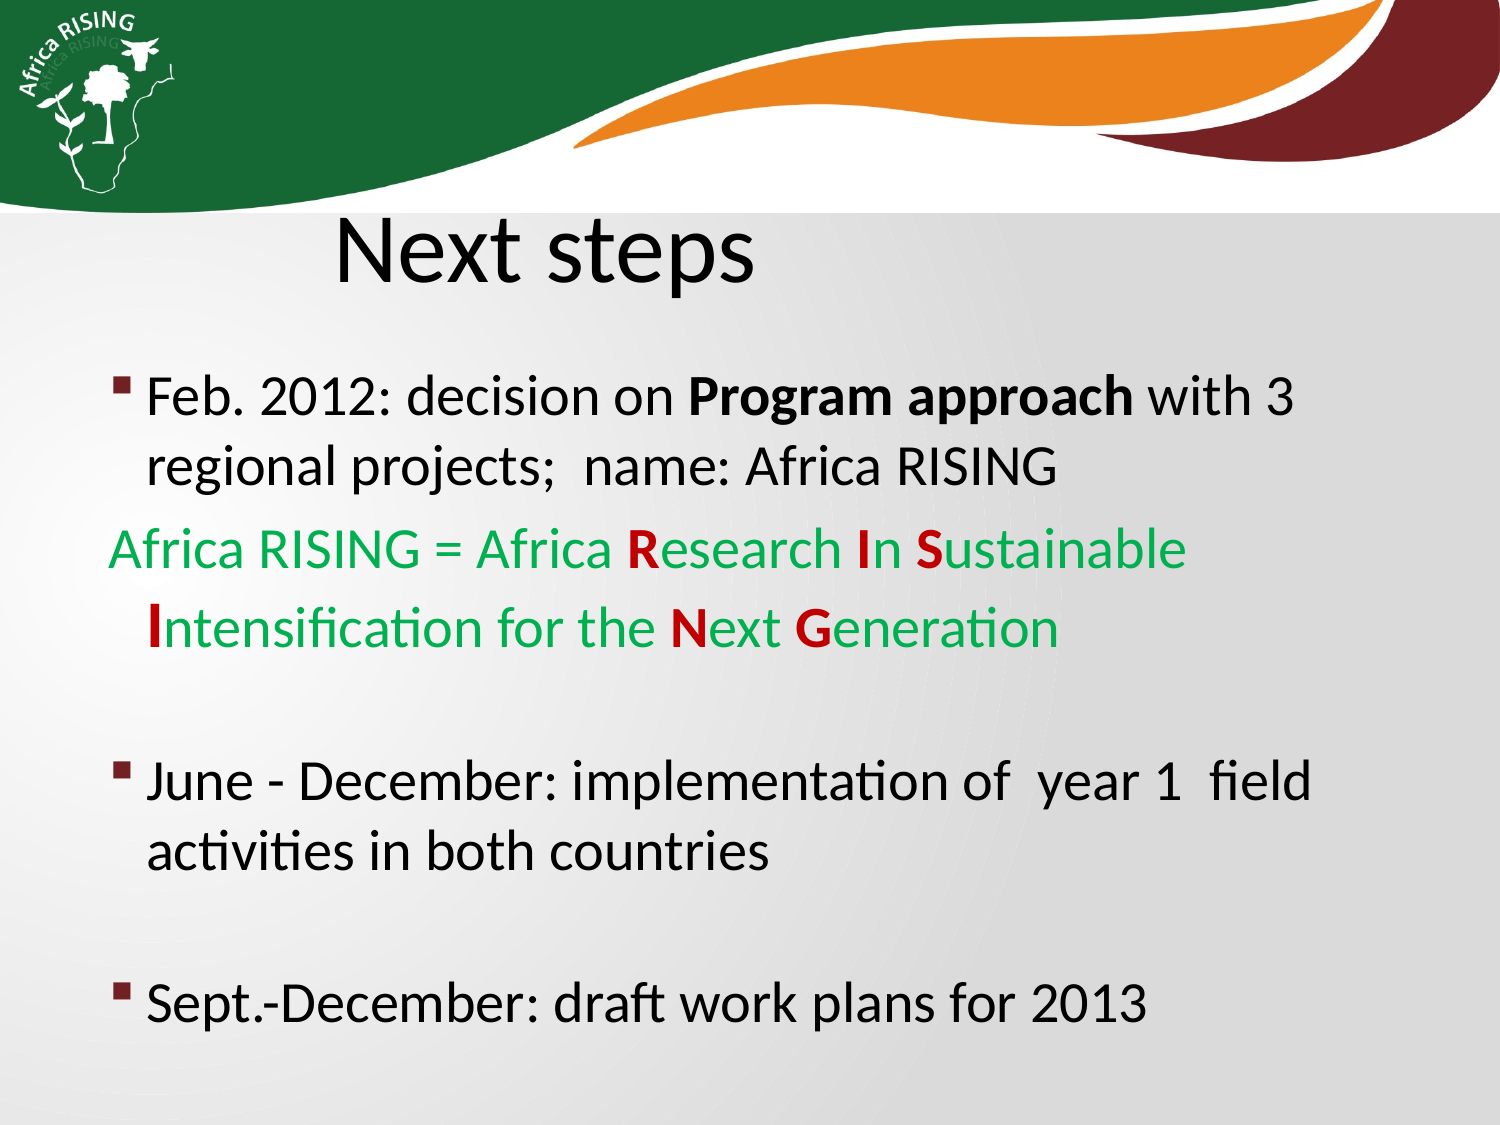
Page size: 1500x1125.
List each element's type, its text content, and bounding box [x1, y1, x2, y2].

picture [0, 0, 1500, 213]
list Next steps [300, 174, 1313, 300]
list Feb. 2012: decision on Program approach with 3 regional projects; name: Africa RISING Africa RISING = Africa Research In Sustainable Intensification for the Next Generation June - December: implementation of year 1 field activities in both countries Sept.-December: draft work plans for 2013 [75, 350, 1350, 1075]
